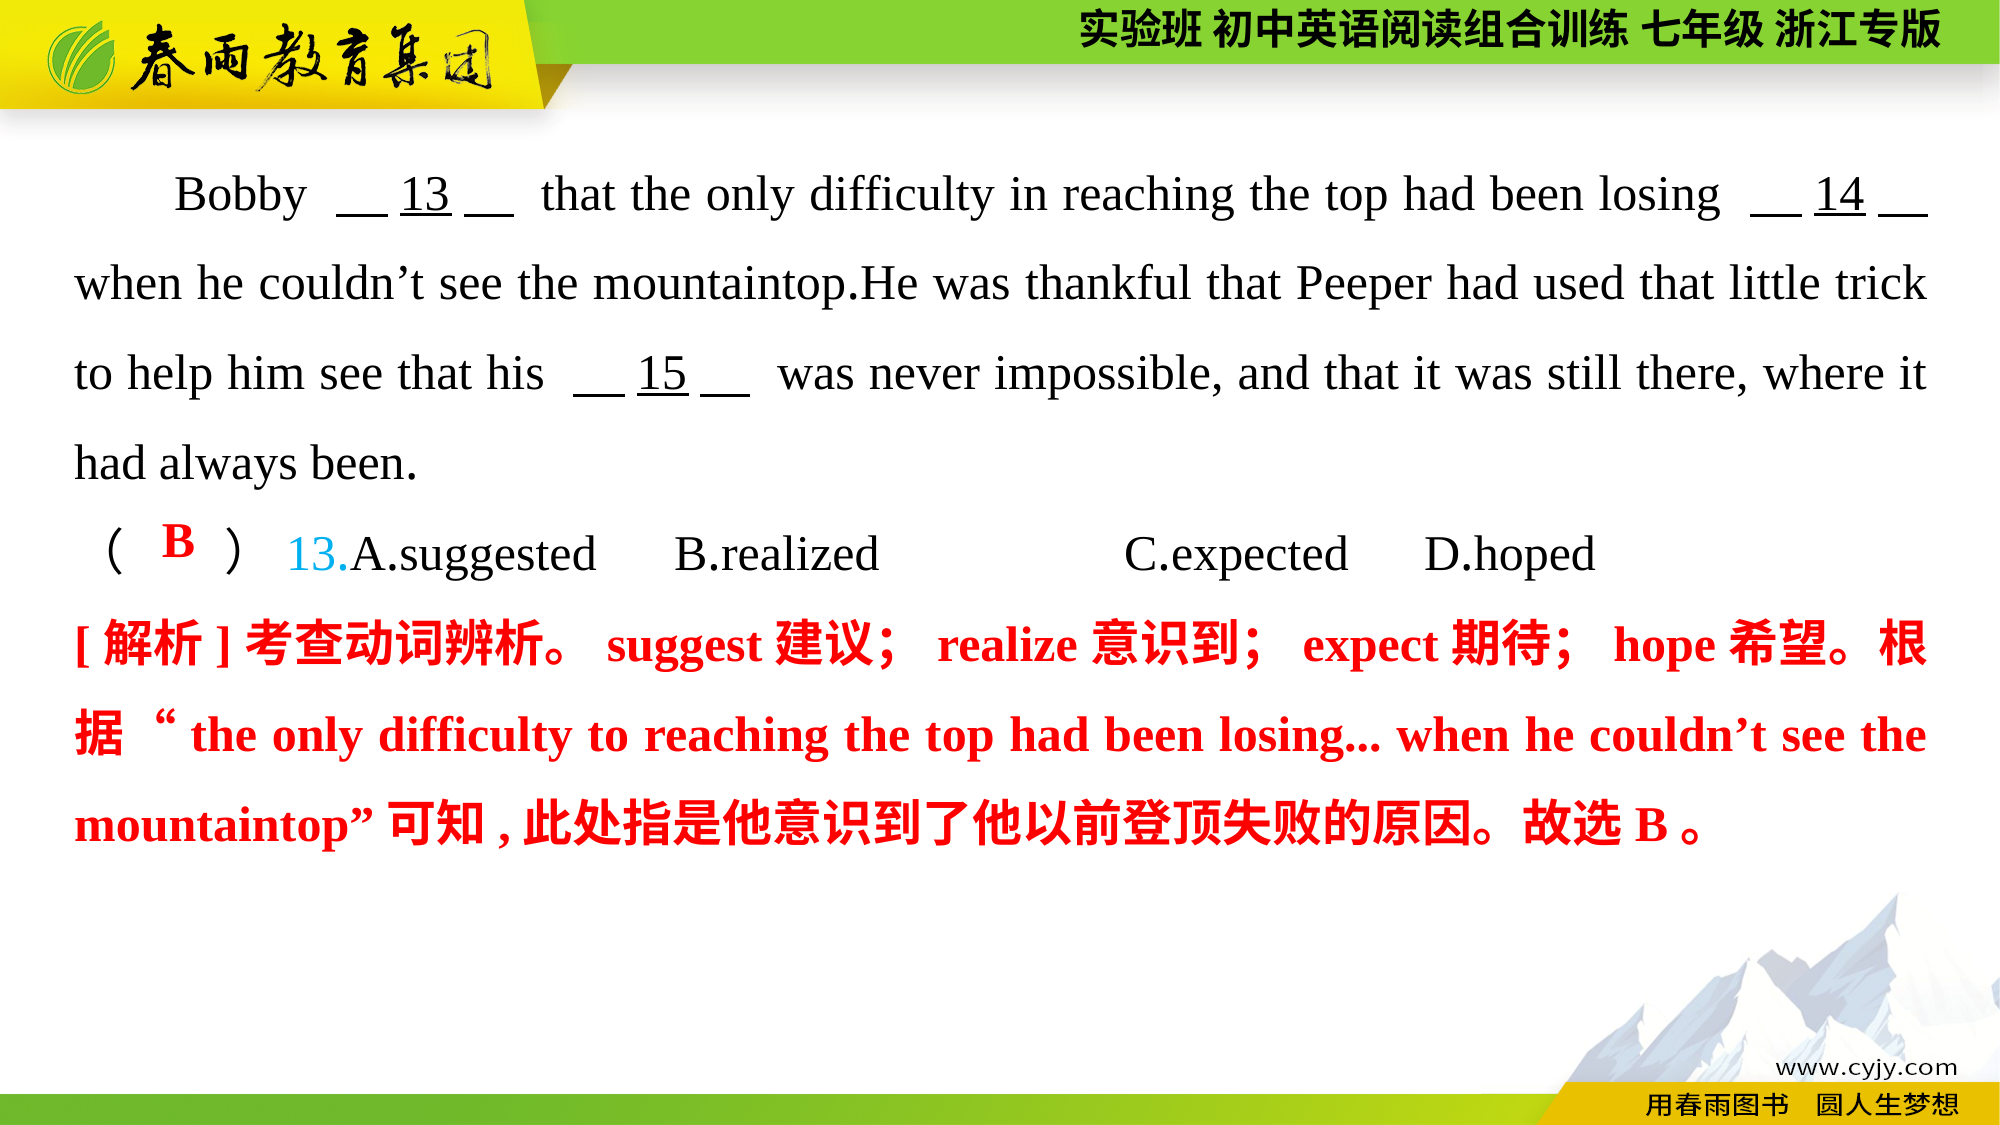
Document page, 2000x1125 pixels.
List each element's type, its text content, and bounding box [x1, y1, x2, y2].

picture [0, 0, 2000, 1125]
text_box B [147, 500, 211, 574]
text_box [解析]考查动词辨析。suggest建议；realize意识到；expect期待；hope希望。根据“the only difficulty to reaching the top had been losing... when he couldn’t see the mountaintop”可知,此处指是他意识到了他以前登顶失败的原因。故选B。 [59, 574, 1944, 860]
list Bobby 13 that the only difficulty in reaching the top had been losing 14 when he couldn’t see the mountaintop.He was thankful that Peeper had used that little trick to help him see that his 15 was never impossible, and that it was still there, where it had always been. （ ）13.A.suggested B.realized C.expected D.hoped [59, 122, 1944, 574]
